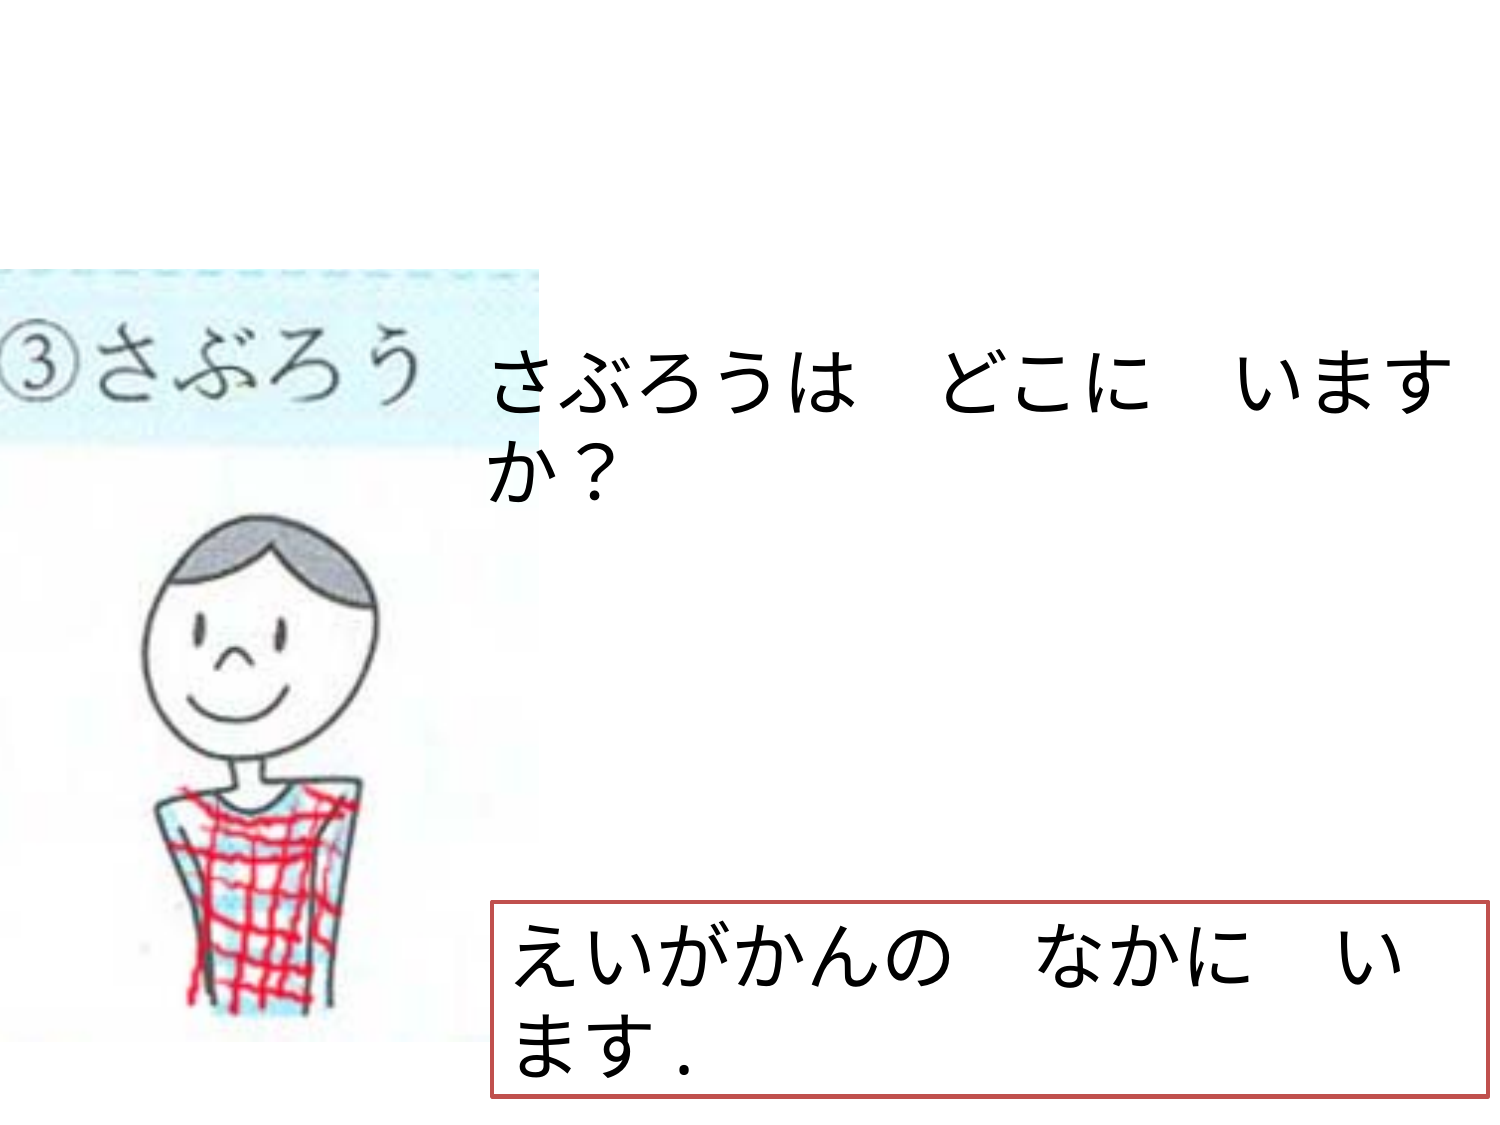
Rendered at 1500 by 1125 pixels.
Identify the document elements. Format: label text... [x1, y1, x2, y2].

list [0, 269, 540, 1042]
text_box さぶろうは どこに いますか？ [544, 327, 1489, 523]
text_box えいがかんの なかに います. [490, 900, 1490, 1099]
